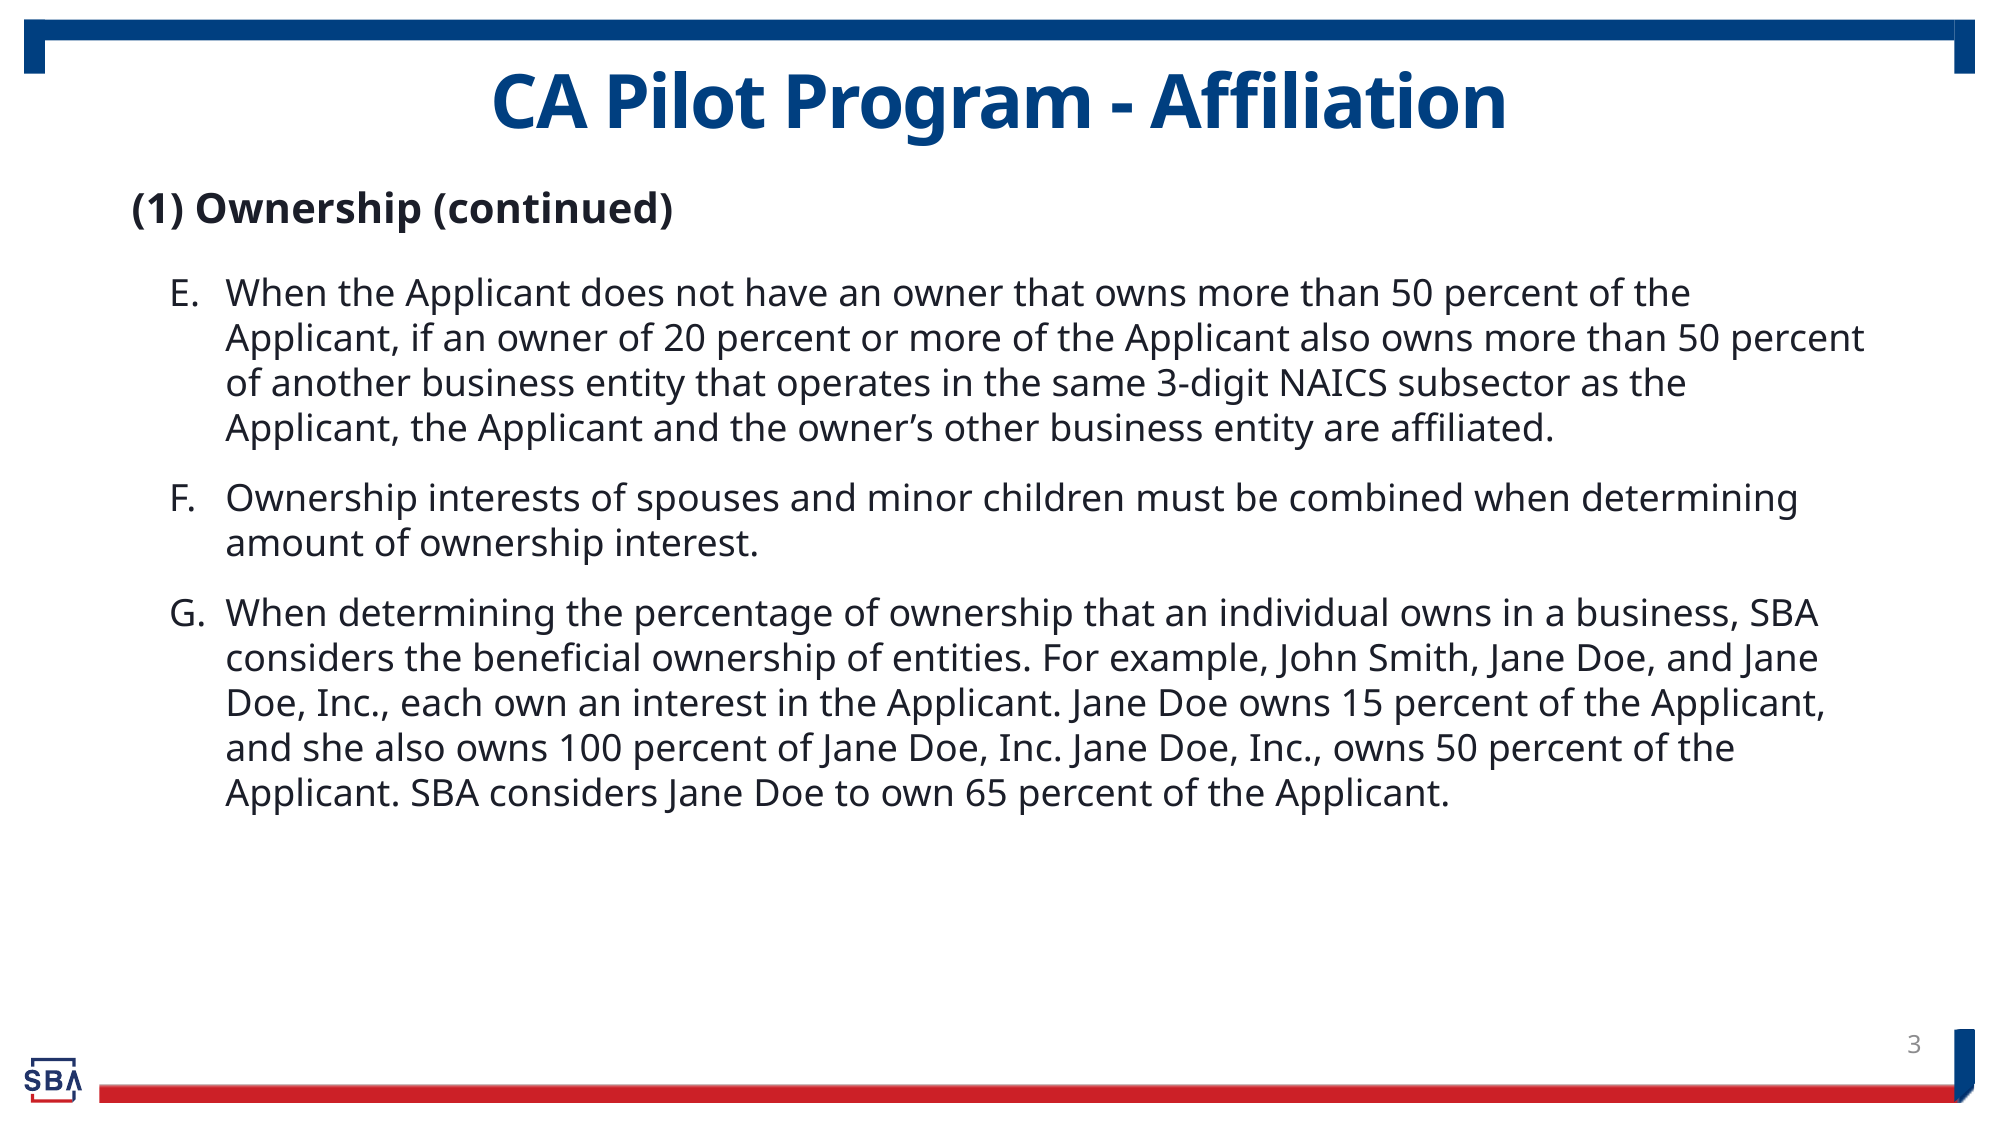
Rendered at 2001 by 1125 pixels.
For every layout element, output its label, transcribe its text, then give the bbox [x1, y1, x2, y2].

list (1) Ownership (continued) When the Applicant does not have an owner that owns more than 50 percent of the Applicant, if an owner of 20 percent or more of the Applicant also owns more than 50 percent of another business entity that operates in the same 3-digit NAICS subsector as the Applicant, the Applicant and the owner’s other business entity are affiliated. Ownership interests of spouses and minor children must be combined when determining amount of ownership interest. When determining the percentage of ownership that an individual owns in a business, SBA considers the beneficial ownership of entities. For example, John Smith, Jane Doe, and Jane Doe, Inc., each own an interest in the Applicant. Jane Doe owns 15 percent of the Applicant, and she also owns 100 percent of Jane Doe, Inc. Jane Doe, Inc., owns 50 percent of the Applicant. SBA considers Jane Doe to own 65 percent of the Applicant. [116, 174, 1884, 1046]
slide_number 3 [1486, 1016, 1937, 1076]
title CA Pilot Program - Affiliation [137, 55, 1863, 155]
